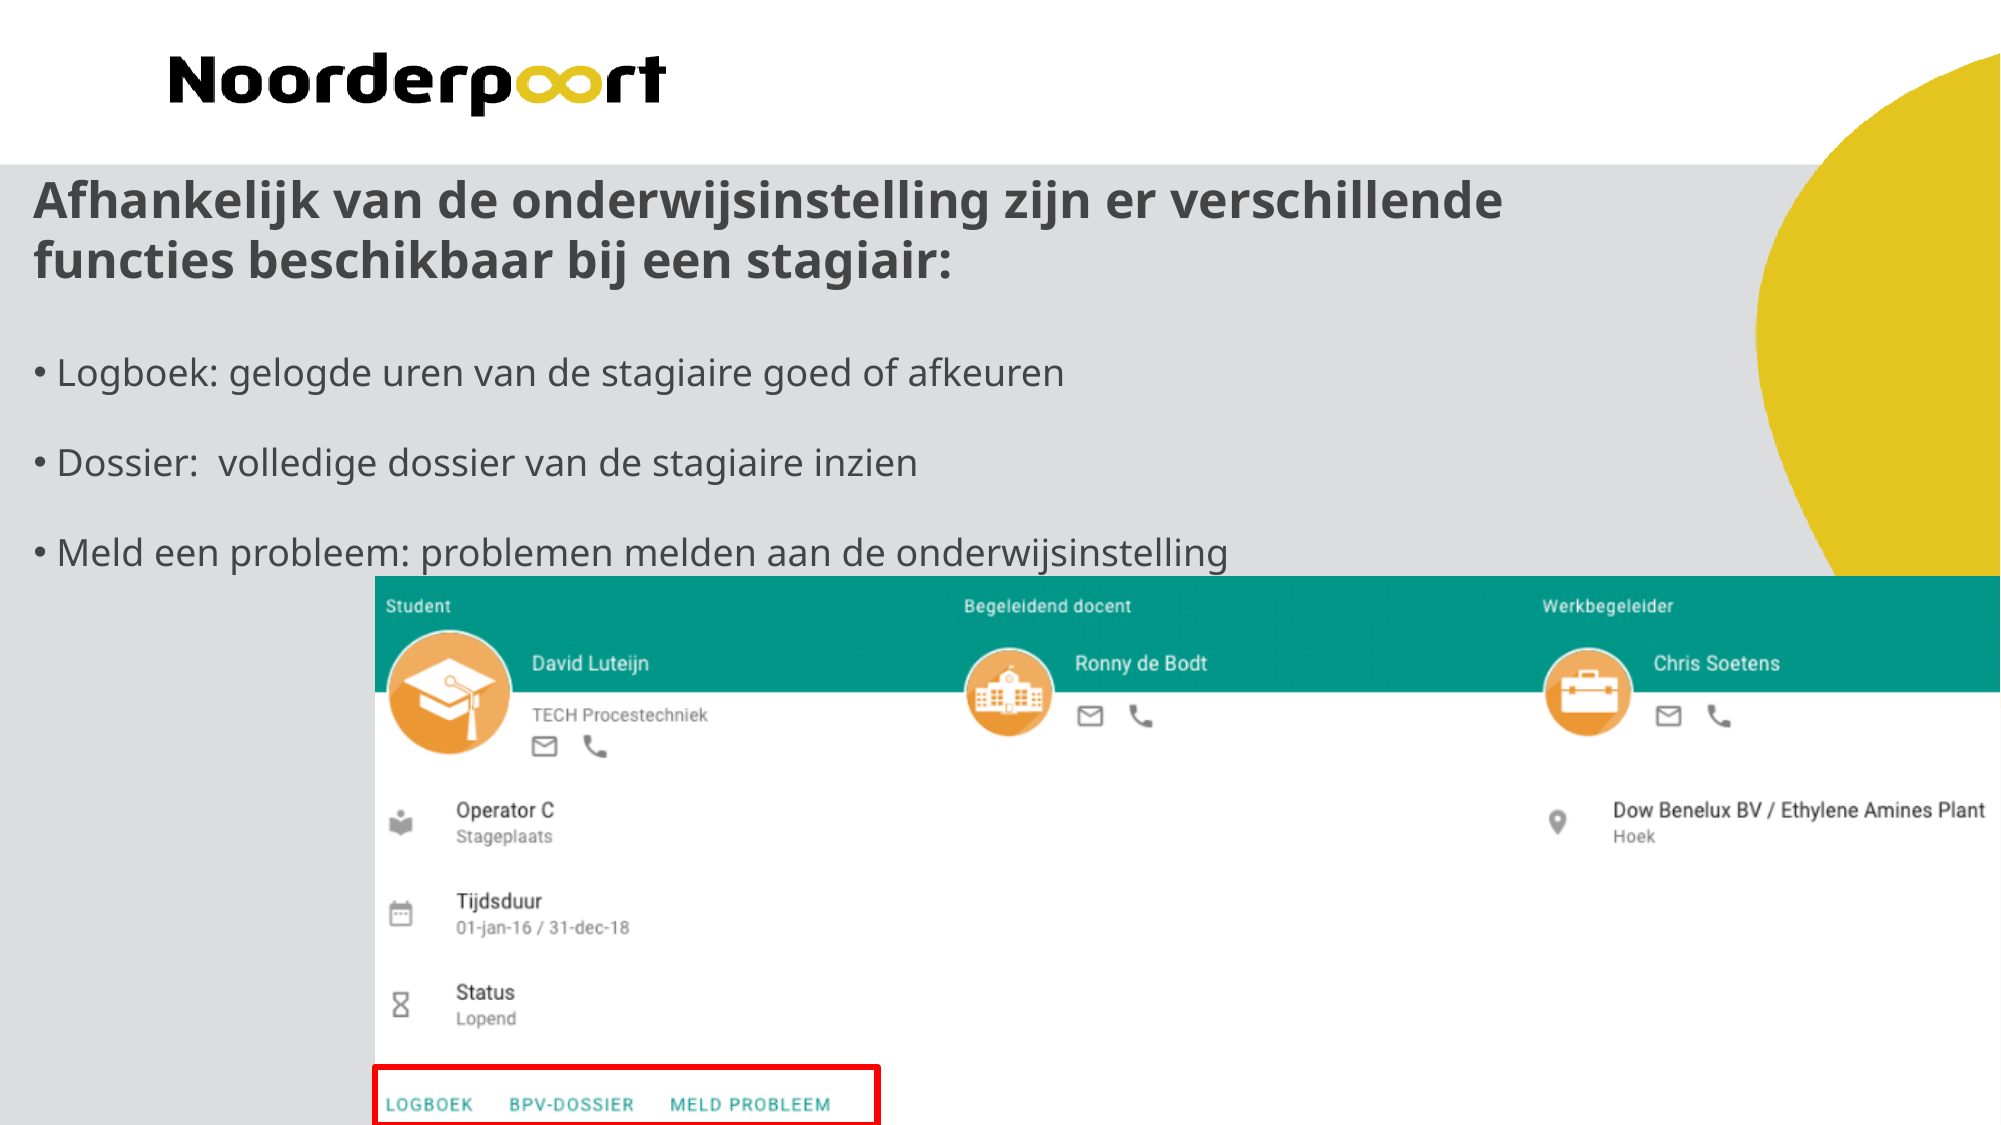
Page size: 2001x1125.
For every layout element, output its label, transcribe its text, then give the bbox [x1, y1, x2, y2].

text_box Afhankelijk van de onderwijsinstelling zijn er verschillende functies beschikbaar bij een stagiair: ​ Logboek: gelogde uren van de stagiaire goed of afkeuren Dossier: volledige dossier van de stagiaire inzien Meld een probleem​: problemen melden aan de onderwijsinstelling [18, 161, 1666, 581]
picture [0, 0, 2001, 1125]
